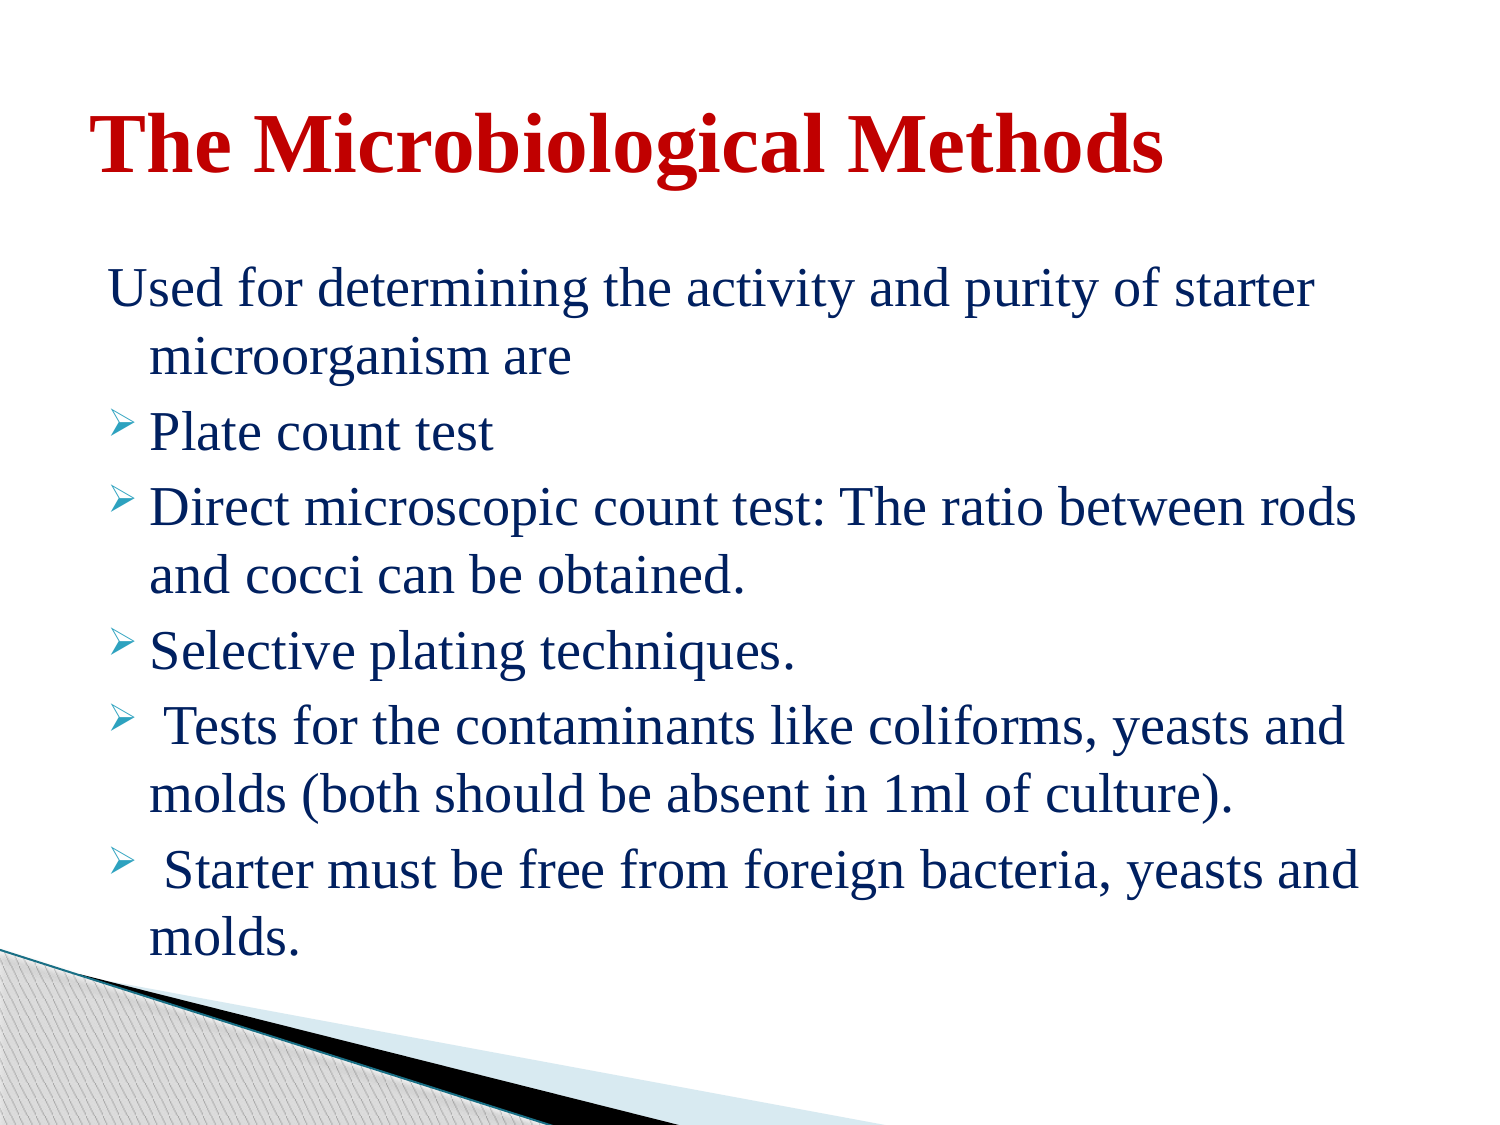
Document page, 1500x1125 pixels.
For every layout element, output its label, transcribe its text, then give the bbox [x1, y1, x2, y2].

list Used for determining the activity and purity of starter microorganism are Plate count test Direct microscopic count test: The ratio between rods and cocci can be obtained. Selective plating techniques. Tests for the contaminants like coliforms, yeasts and molds (both should be absent in 1ml of culture). Starter must be free from foreign bacteria, yeasts and molds. [75, 243, 1425, 986]
title The Microbiological Methods [75, 45, 1425, 233]
